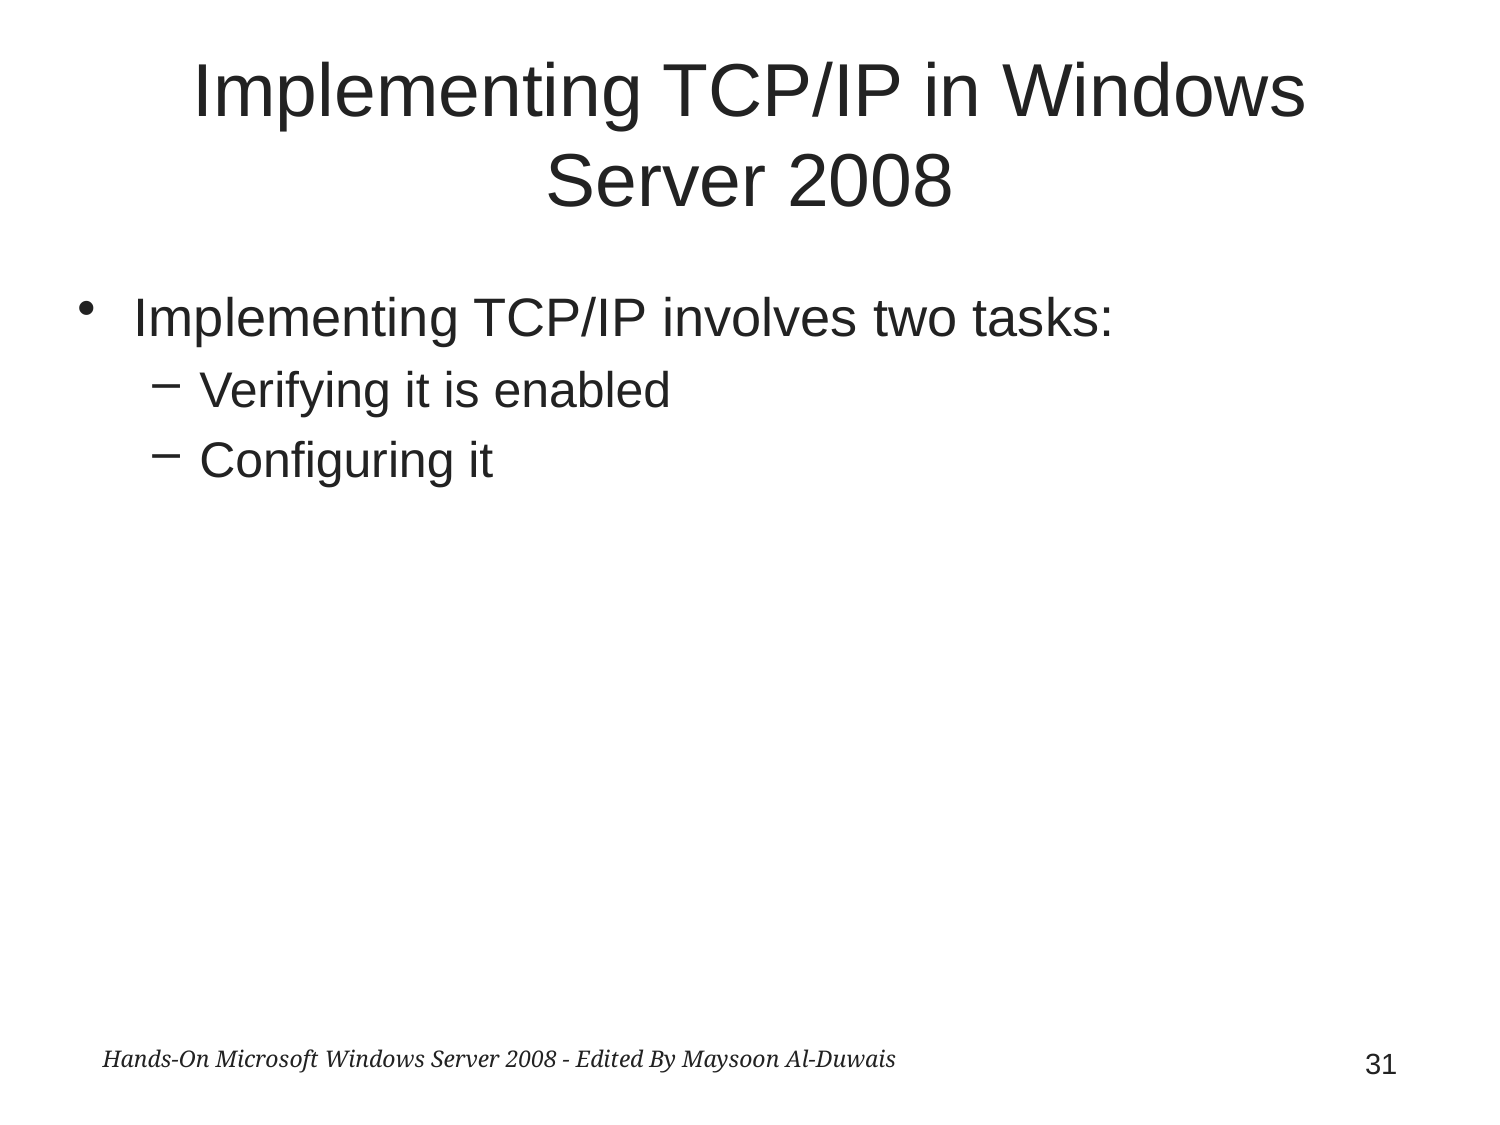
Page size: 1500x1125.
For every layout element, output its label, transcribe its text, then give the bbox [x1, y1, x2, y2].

footer Hands-On Microsoft Windows Server 2008 - Edited By Maysoon Al-Duwais [87, 1037, 1051, 1101]
title Implementing TCP/IP in Windows Server 2008 [87, 37, 1413, 226]
slide_number 31 [1074, 1037, 1413, 1101]
list Implementing TCP/IP involves two tasks: Verifying it is enabled Configuring it [62, 274, 1426, 1026]
